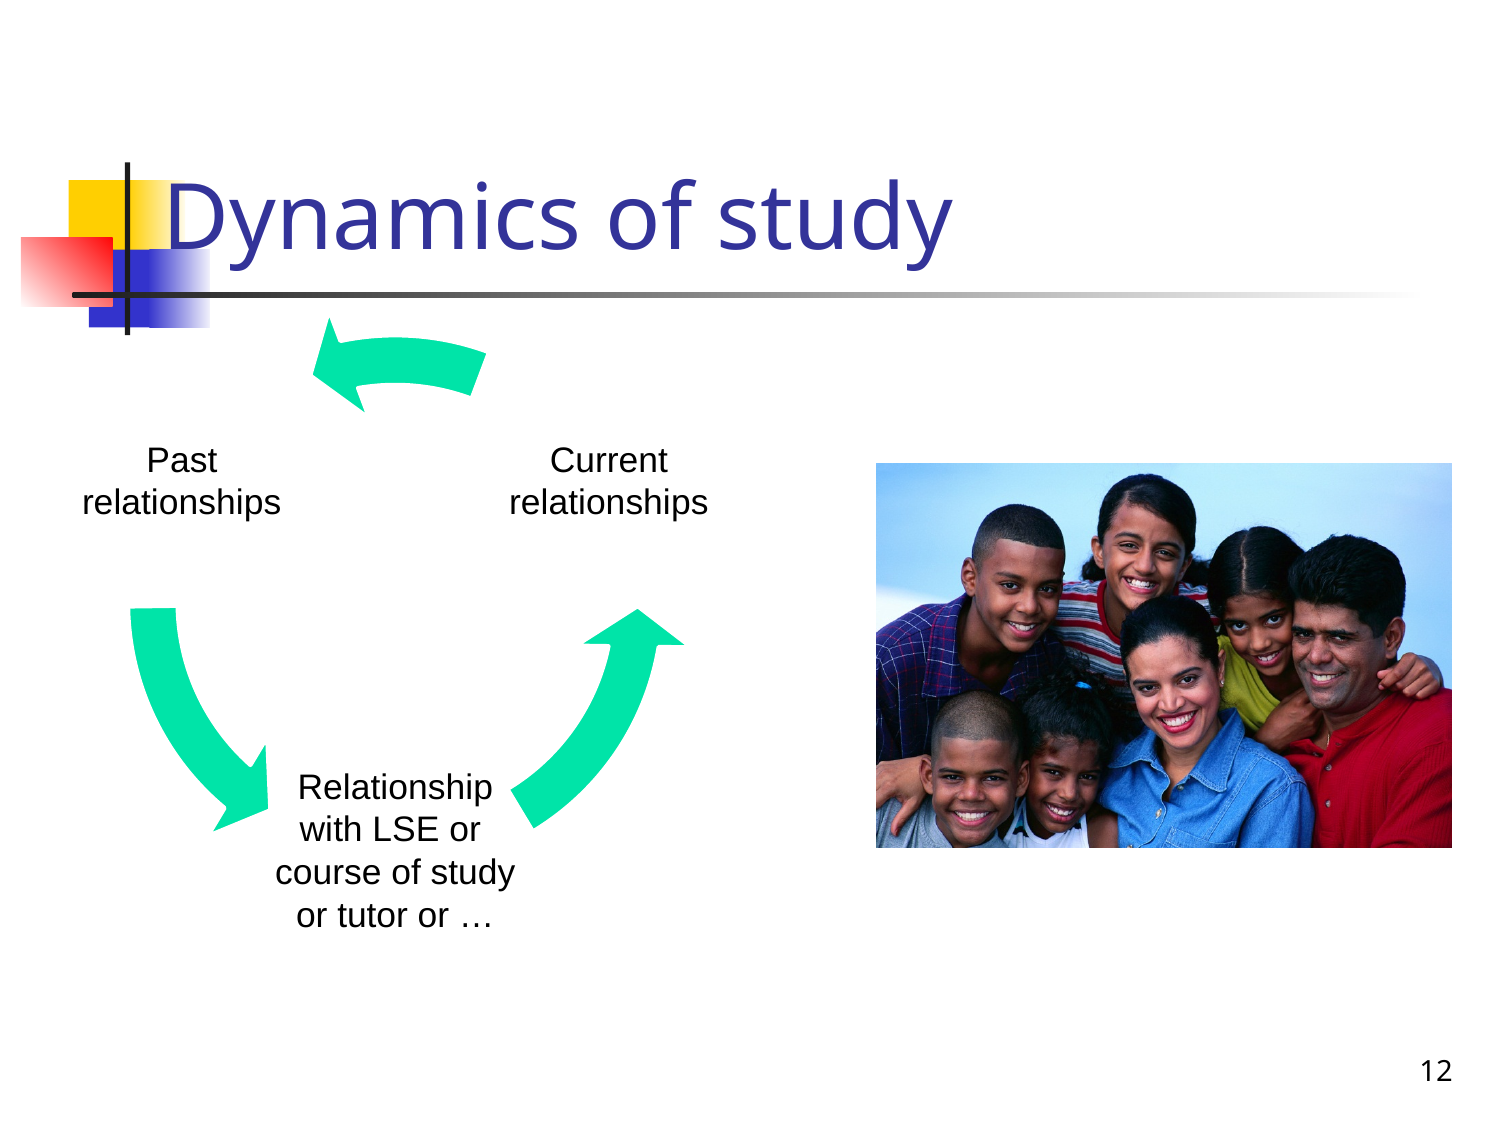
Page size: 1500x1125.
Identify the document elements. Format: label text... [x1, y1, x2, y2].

title Dynamics of study [147, 35, 1500, 275]
slide_number 12 [1155, 1024, 1468, 1100]
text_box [0, 302, 1033, 977]
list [875, 463, 1453, 849]
